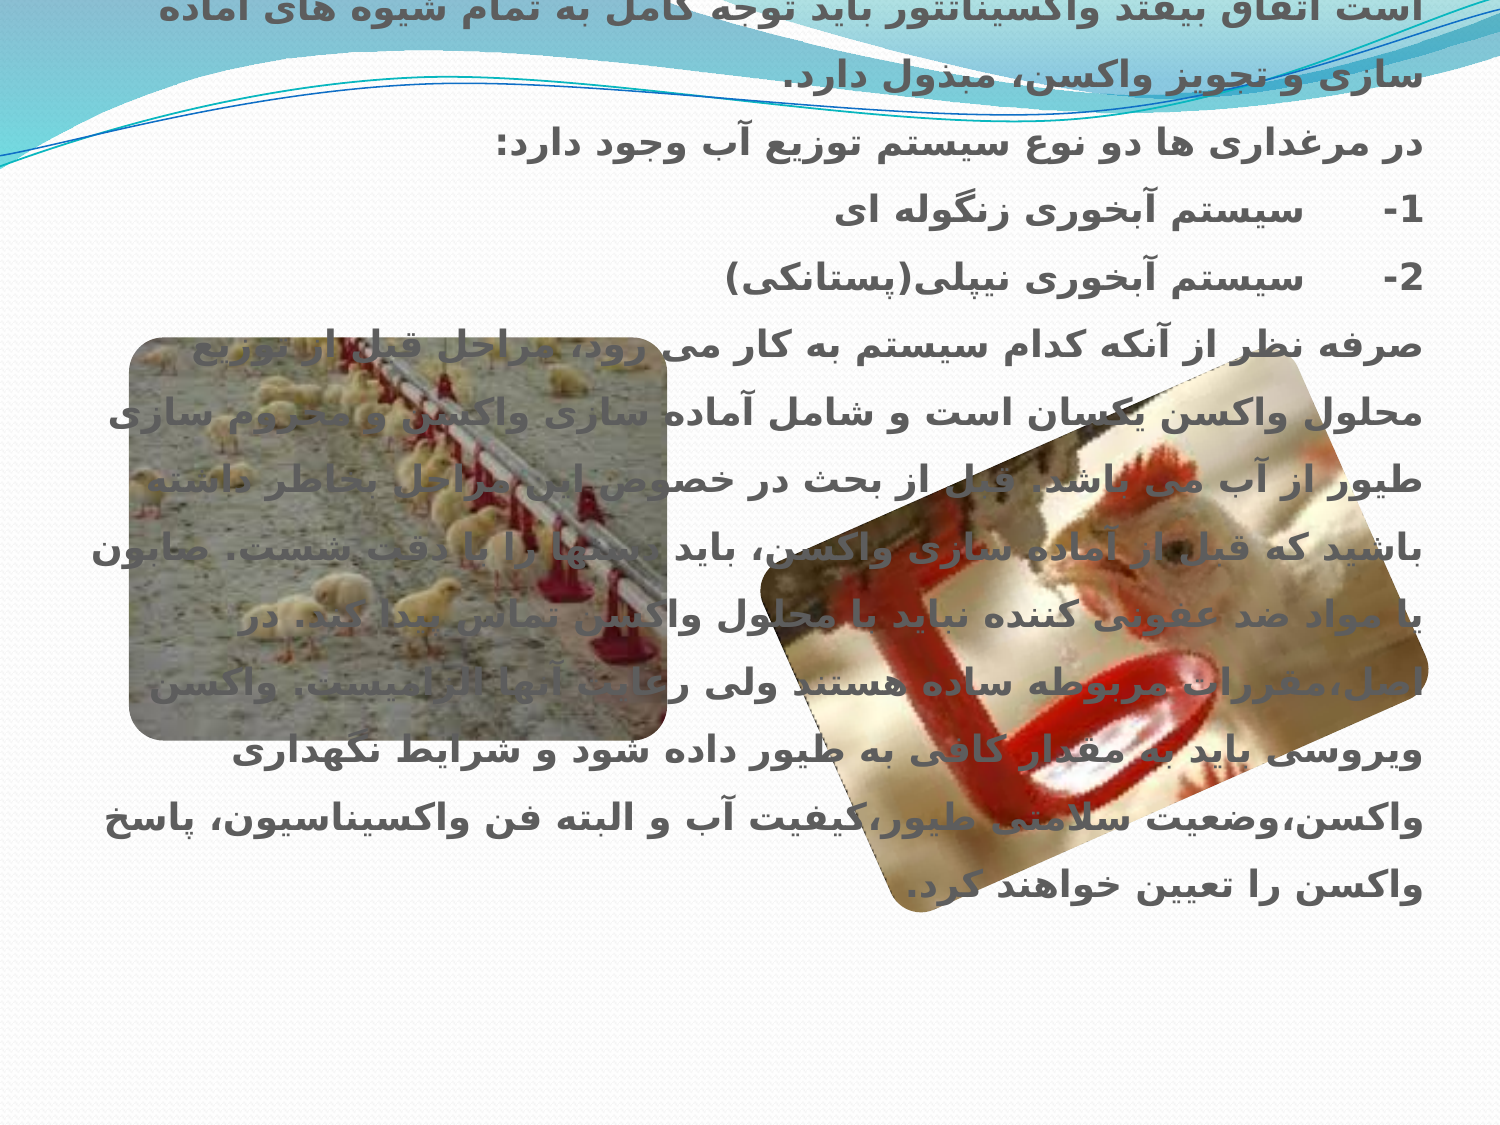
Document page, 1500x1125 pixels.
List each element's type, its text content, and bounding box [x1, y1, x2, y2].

picture [128, 337, 668, 741]
picture [1425, 654, 1429, 685]
picture [801, 439, 1388, 821]
text_box واکسیناسیون از طریق آب آشامیدنی یکی از مناسبترین راه های تجویز واکسن های زنده است. این روش می تواند آسانتر از سایر روش ها تلقی شود. اما به منظور اجتناب از کاهش توانایی واکسن که هر زمان ممکن است اتفاق بیفتد واکسیناتتور باید توجه کامل به تمام شیوه های آماده سازی و تجویز واکسن،‌ مبذول دارد. در مرغداری ها دو نوع سیستم توزیع آب وجود دارد: 1- سیستم آبخوری زنگوله ای 2- سیستم آبخوری نیپلی(پستانکی) صرفه نظر از آنکه کدام سیستم به کار می رود،‌ مراحل قبل از توزیع محلول واکسن یکسان است و شامل آماده سازی واکسن و محروم سازی طیور از آب می باشد. قبل از بحث در خصوص این مراحل بخاطر داشته باشید که قبل از آماده سازی واکسن، باید دستها را با دقت شست. صابون یا مواد ضد عفونی کننده نباید با محلول واکسن تماس پیدا کند. در اصل،‌مقررات مربوطه ساده هستند ولی رعایت آنها الزامیست. واکسن ویروسی باید به مقدار کافی به طیور داده شود و شرایط نگهداری واکسن،‌وضعیت سلامتی طیور،‌کیفیت آب و البته فن واکسیناسیون،‌ پاسخ واکسن را تعیین خواهند کرد. [74, 137, 1425, 950]
